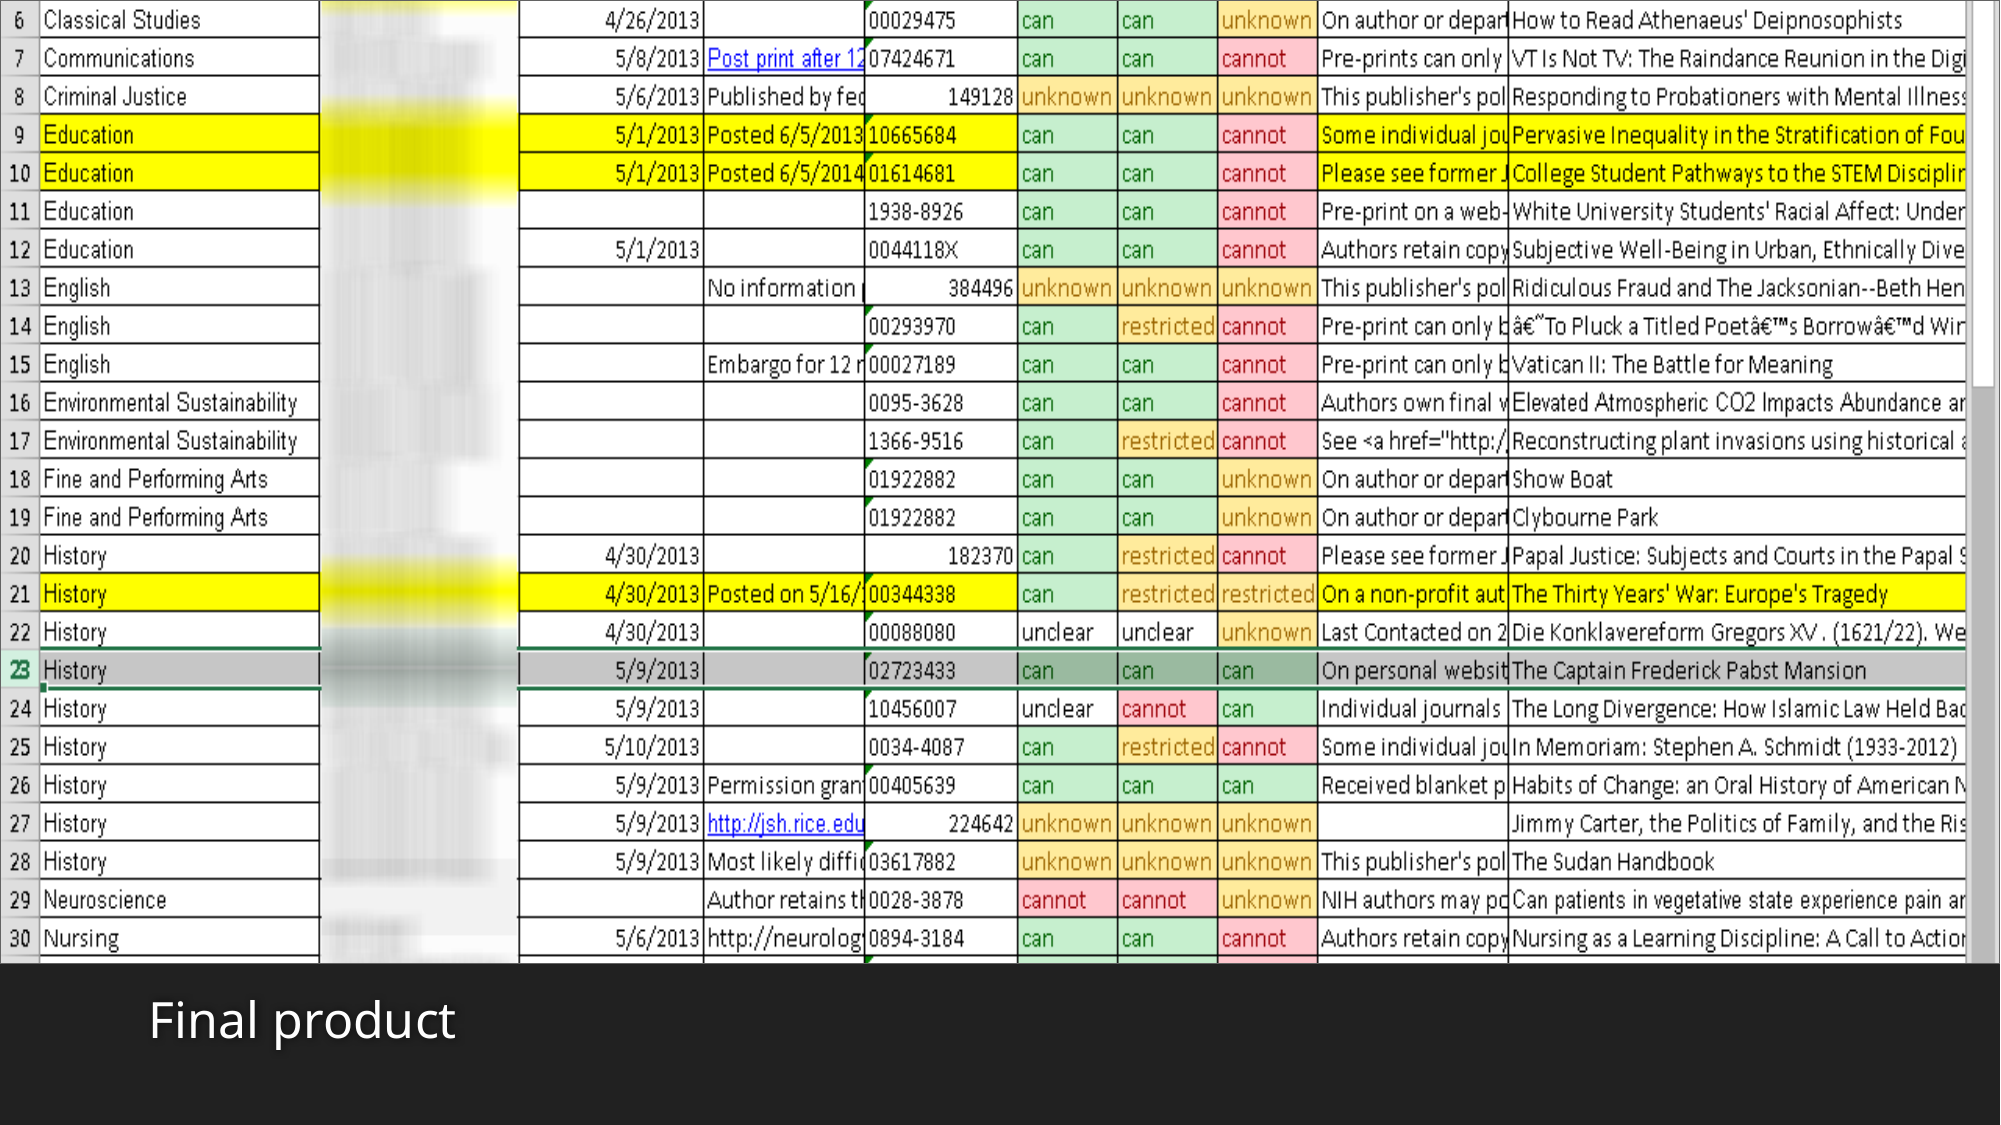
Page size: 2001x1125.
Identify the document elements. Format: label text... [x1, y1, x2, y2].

picture [0, 0, 2000, 964]
title Final product [133, 964, 1867, 1057]
